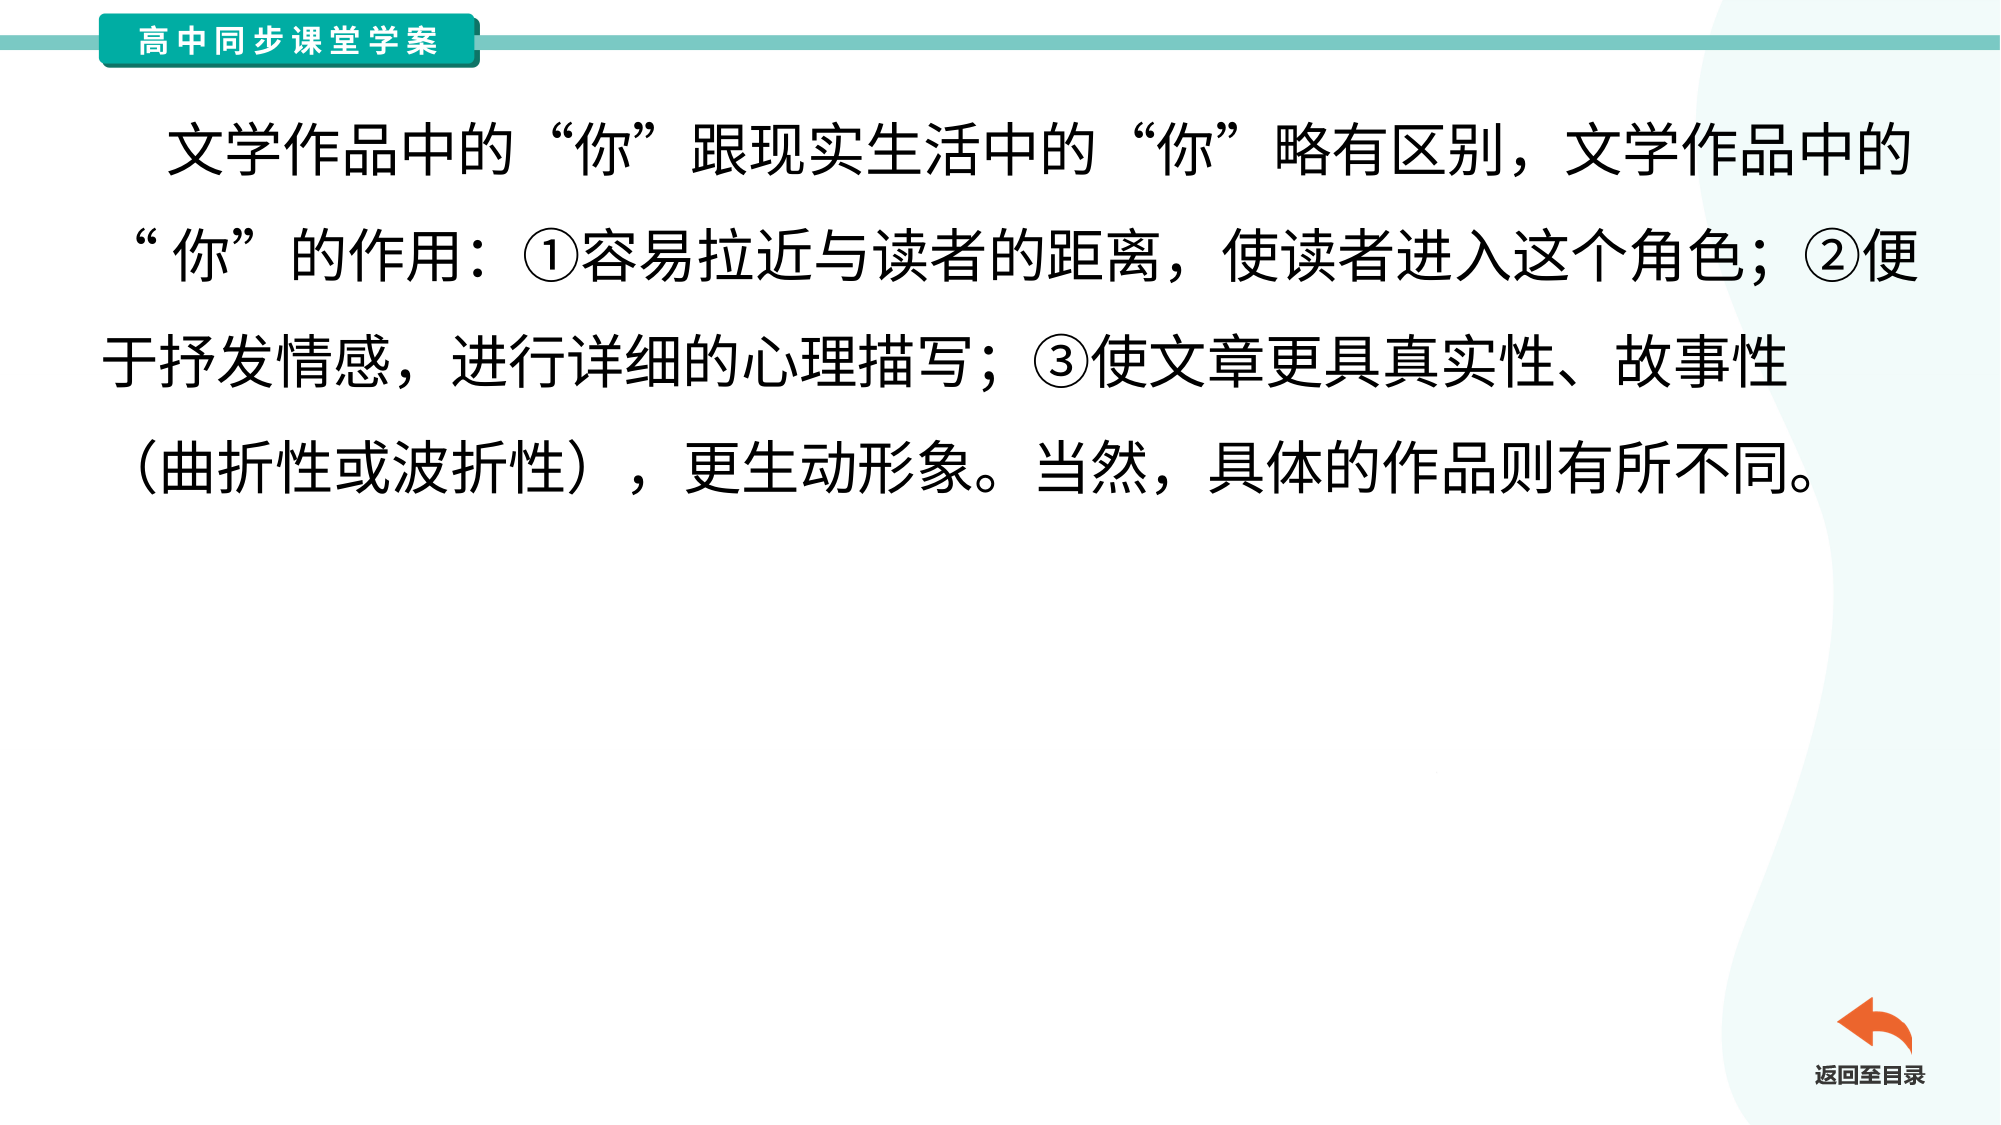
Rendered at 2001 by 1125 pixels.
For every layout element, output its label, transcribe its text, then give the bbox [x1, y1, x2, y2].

picture [0, 0, 2000, 1125]
text_box 文学作品中的“你”跟现实生活中的“你”略有区别，文学作品中的 “你”的作用：①容易拉近与读者的距离，使读者进入这个角色；②便 于抒发情感，进行详细的心理描写；③使文章更具真实性、故事性 （曲折性或波折性），更生动形象。当然，具体的作品则有所不同。 [100, 76, 1899, 502]
